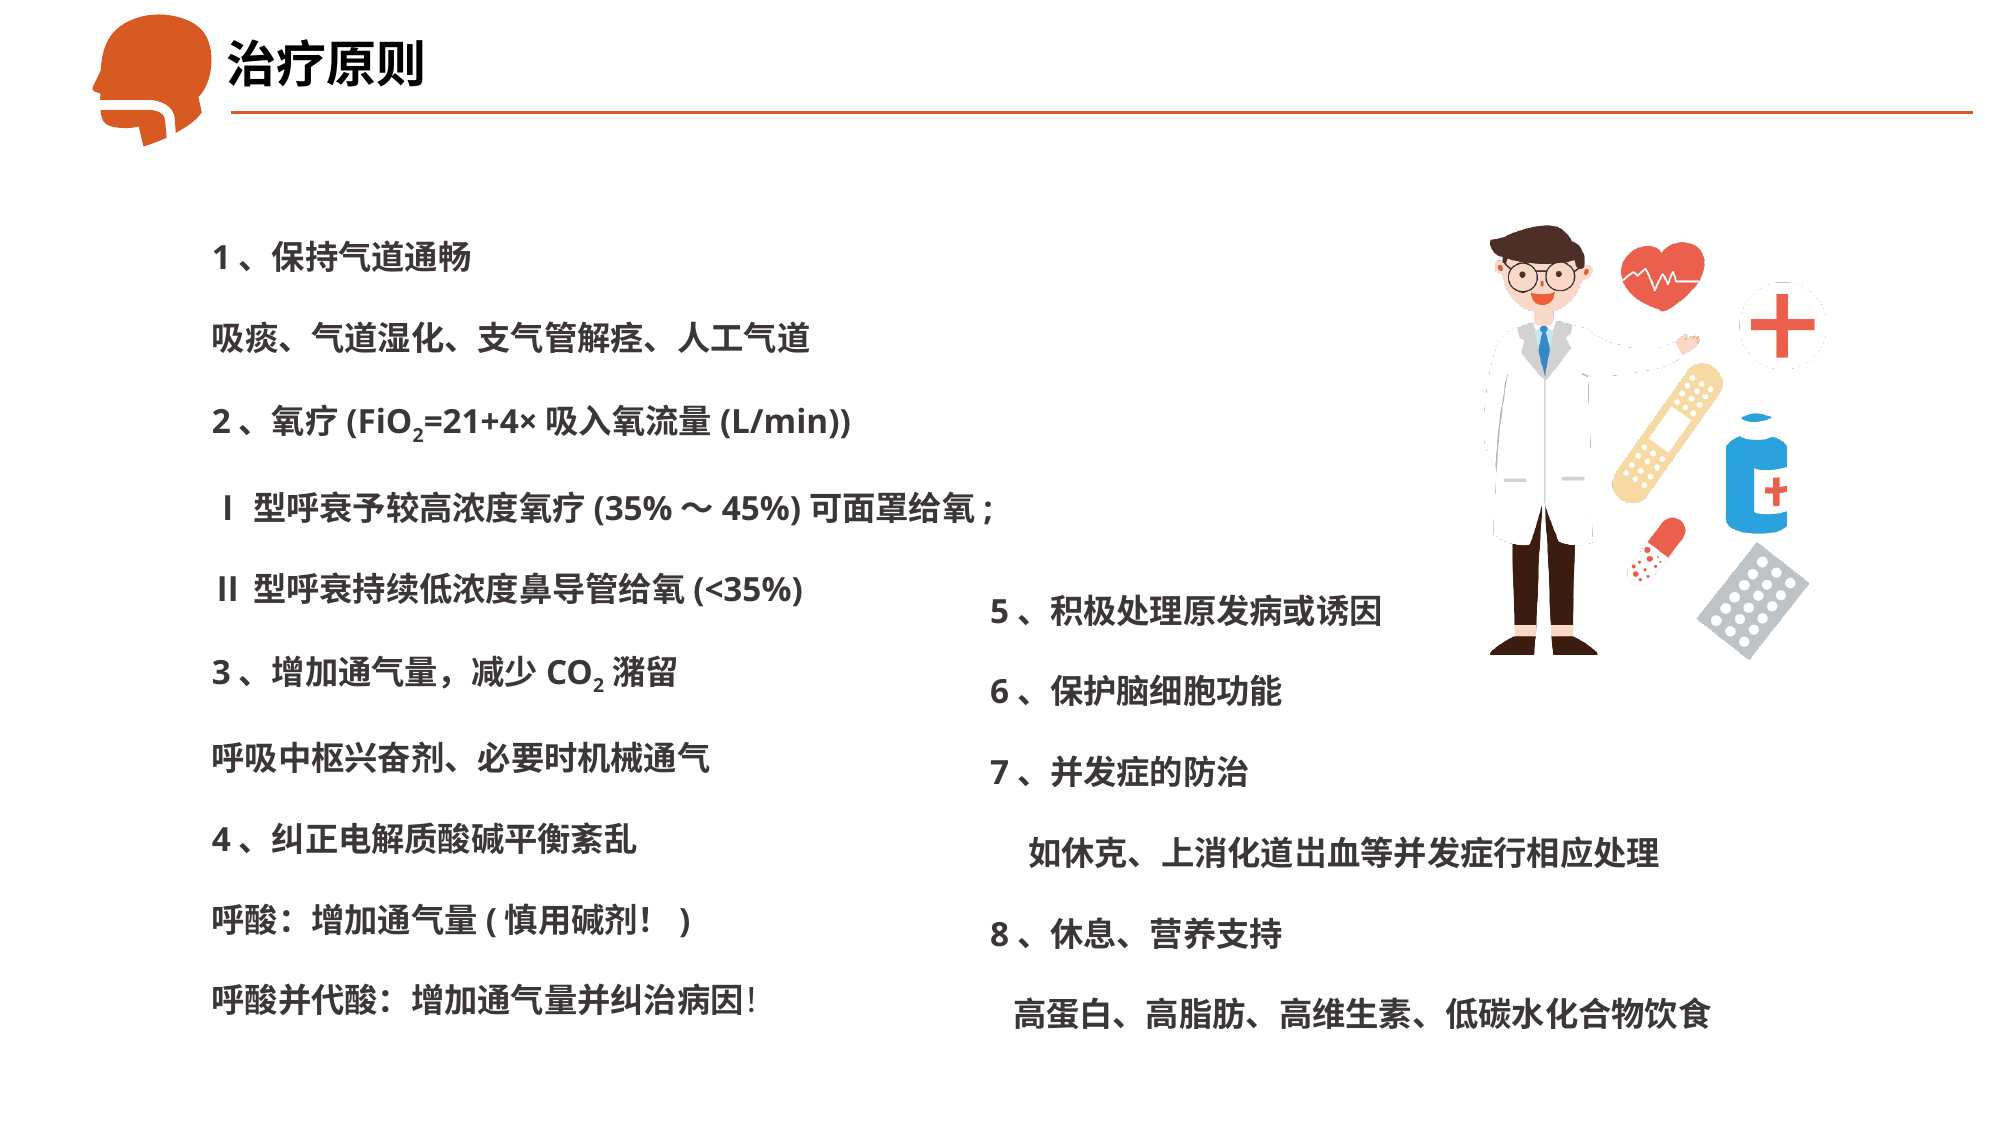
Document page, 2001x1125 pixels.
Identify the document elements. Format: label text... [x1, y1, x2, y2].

text_box 治疗原则 [211, 32, 448, 130]
text_box [100, 109, 167, 147]
picture [1405, 209, 1871, 675]
text_box 5、积极处理原发病或诱因 6、保护脑细胞功能 7、并发症的防治 如休克、上消化道岀血等并发症行相应处理 8、休息、营养支持 高蛋白、高脂肪、高维生素、低碳水化合物饮食 [975, 562, 1778, 1077]
text_box 1、保持气道通畅 吸痰、气道湿化、支气管解痉、人工气道 2、氧疗(FiO2=21+4×吸入氧流量(L/min)) Ⅰ型呼衰予较高浓度氧疗(35%～45%)可面罩给氧; Ⅱ型呼衰持续低浓度鼻导管给氧(<35%) 3、增加通气量，减少CO2潴留 呼吸中枢兴奋剂、必要时机械通气 4、纠正电解质酸碱平衡紊乱 呼酸：增加通气量(慎用碱剂！) 呼酸并代酸：增加通气量并纠治病因！ [197, 209, 996, 1057]
text_box [92, 14, 211, 134]
